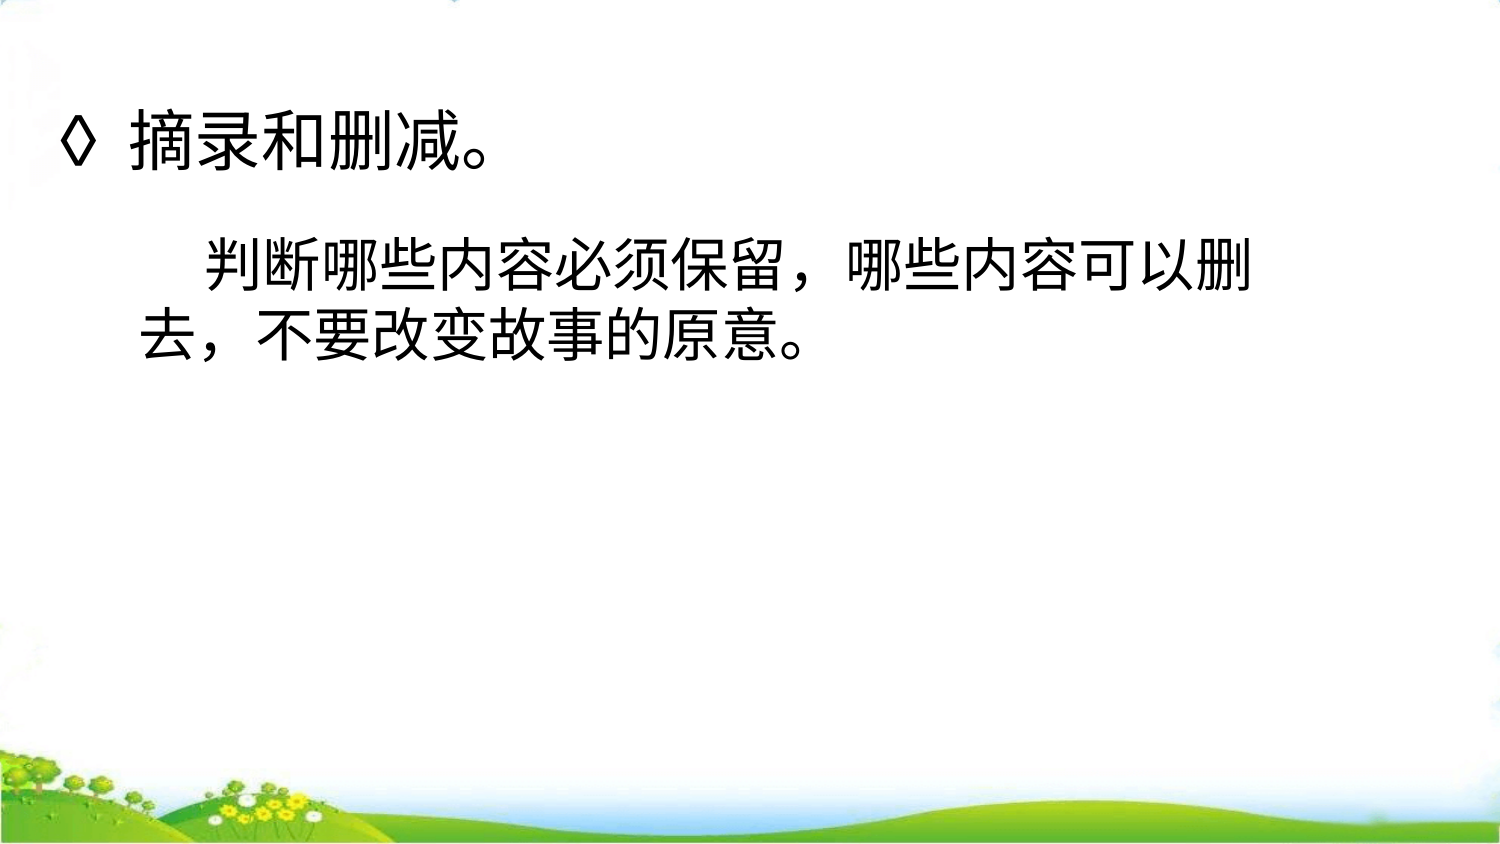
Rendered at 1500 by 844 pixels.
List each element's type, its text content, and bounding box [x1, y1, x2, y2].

text_box ◊摘录和删减。 [30, 91, 544, 186]
text_box 判断哪些内容必须保留，哪些内容可以删去，不要改变故事的原意。 [123, 221, 1353, 376]
picture [0, 0, 1500, 844]
